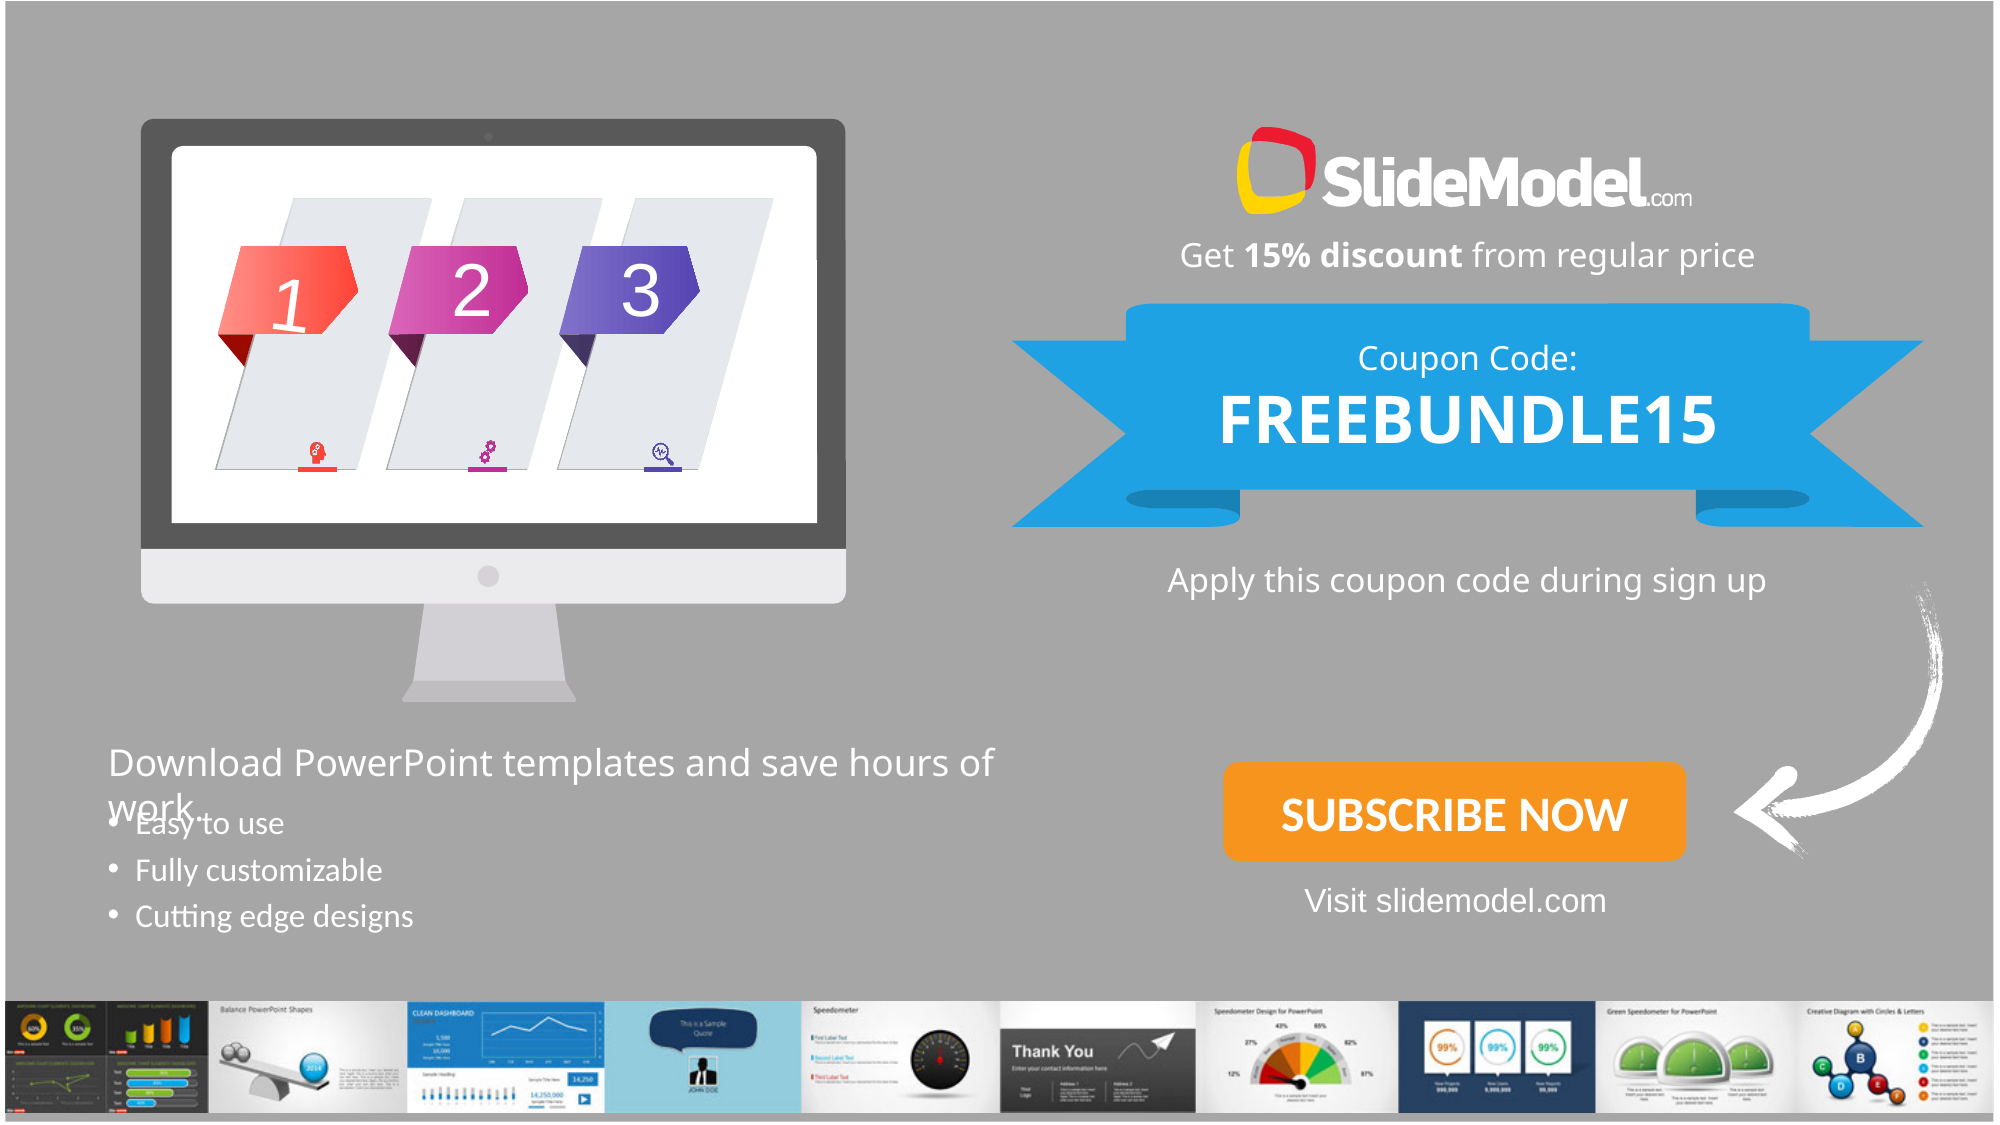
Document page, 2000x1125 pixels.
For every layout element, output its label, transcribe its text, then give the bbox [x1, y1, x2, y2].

text_box Download PowerPoint templates and save hours of work. [93, 732, 1058, 836]
text_box Apply this coupon code during sign up [1129, 551, 1807, 607]
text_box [140, 118, 847, 703]
picture [5, 1001, 1994, 1113]
text_box [1012, 303, 1924, 527]
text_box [214, 198, 774, 470]
text_box Coupon Code: FREEBUNDLE15 [1172, 330, 1764, 465]
text_box SUBSCRIBE NOW [1222, 760, 1688, 863]
text_box Visit slidemodel.com [1247, 874, 1665, 925]
text_box [1733, 594, 1944, 860]
text_box Easy to use Fully customizable Cutting edge designs [93, 836, 863, 942]
picture [1236, 127, 1692, 214]
text_box Get 15% discount from regular price [1057, 226, 1878, 282]
text_box [1924, 587, 1932, 604]
text_box [4, 0, 1994, 1123]
